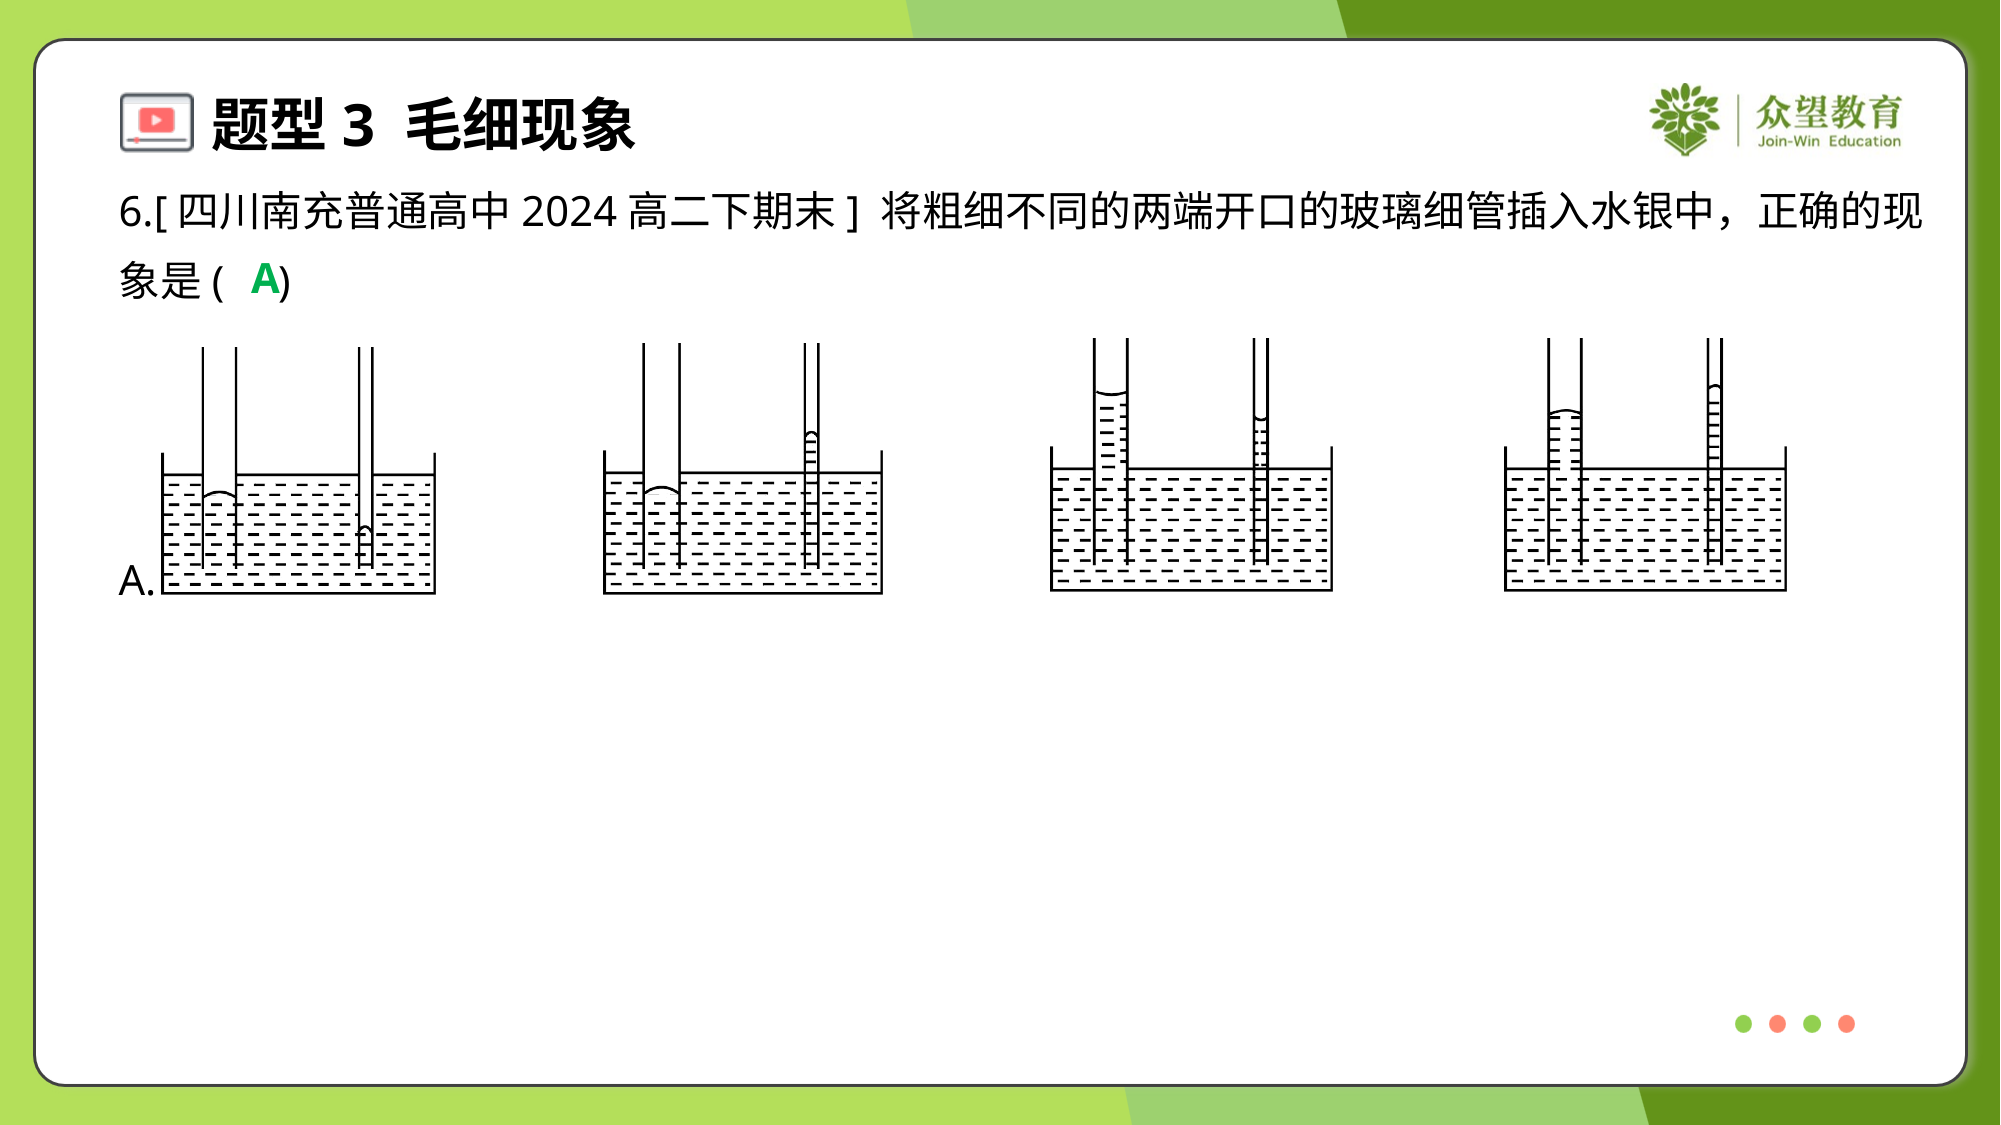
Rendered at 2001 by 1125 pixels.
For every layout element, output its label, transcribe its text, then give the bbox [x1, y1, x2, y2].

picture [0, 0, 2000, 1125]
text_box A [234, 231, 297, 296]
text_box 6.[四川南充普通高中2024高二下期末] 将粗细不同的两端开口的玻璃细管插入水银中，正确的现 象是( ) [118, 159, 1883, 298]
text_box A. B. C. D. [118, 342, 1882, 594]
